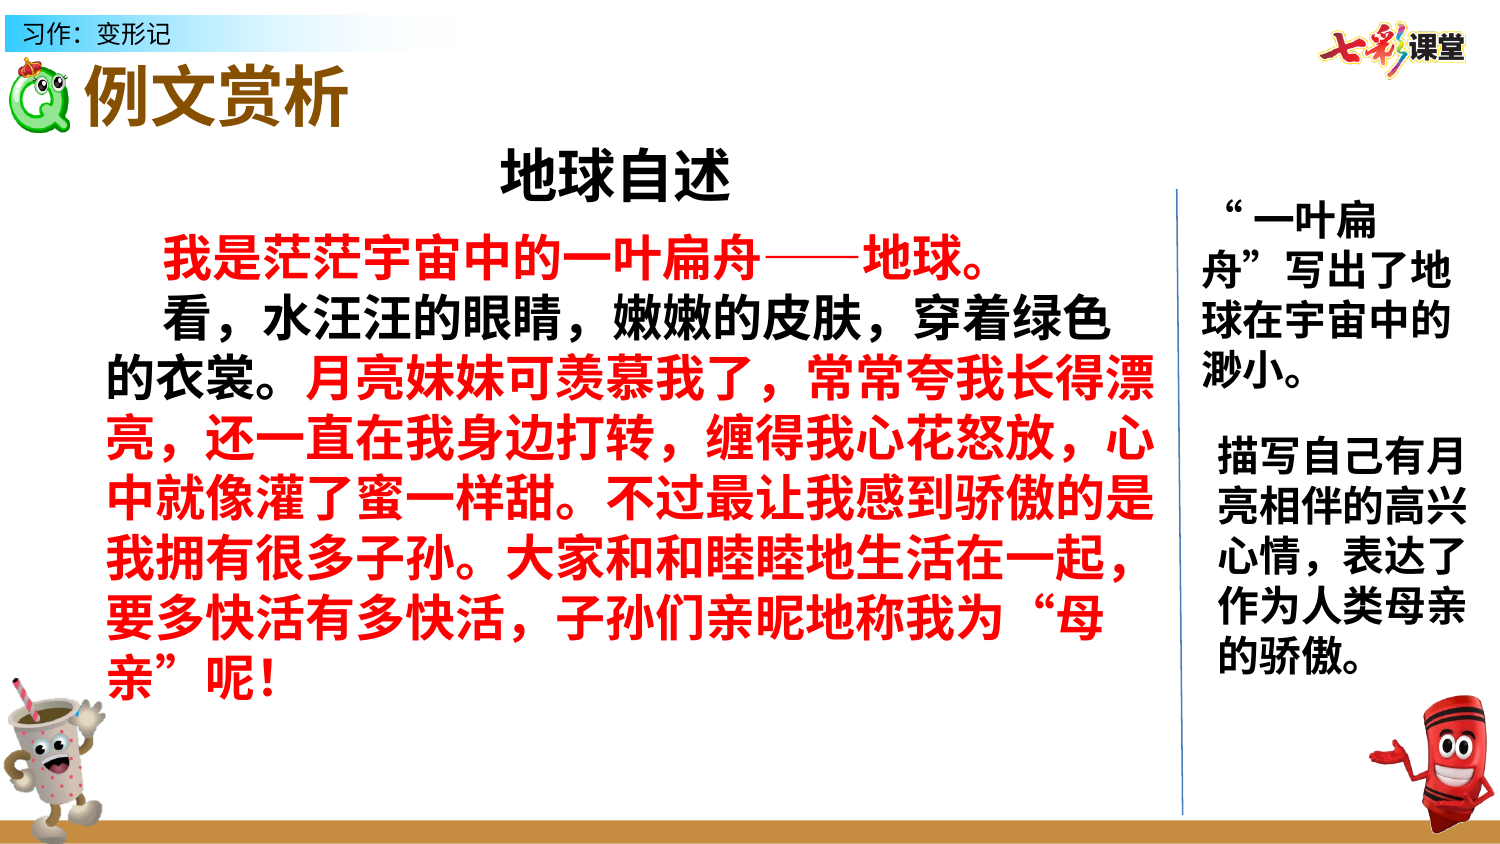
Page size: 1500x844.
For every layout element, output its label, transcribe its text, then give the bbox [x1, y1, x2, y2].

text_box “一叶扁舟”写出了地球在宇宙中的渺小。 [1186, 186, 1469, 402]
text_box 描写自己有月亮相伴的高兴心情，表达了作为人类母亲的骄傲。 [1202, 421, 1485, 687]
picture [1364, 678, 1500, 844]
text_box 地球自述 [487, 133, 744, 215]
picture [0, 678, 143, 844]
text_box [1176, 188, 1183, 816]
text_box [9, 48, 425, 142]
picture [1316, 20, 1468, 80]
text_box 我是茫茫宇宙中的一叶扁舟——地球。 看，水汪汪的眼睛，嫩嫩的皮肤，穿着绿色的衣裳。月亮妹妹可羡慕我了，常常夸我长得漂亮，还一直在我身边打转，缠得我心花怒放，心中就像灌了蜜一样甜。不过最让我感到骄傲的是我拥有很多子孙。大家和和睦睦地生活在一起，要多快活有多快活，子孙们亲昵地称我为“母亲”呢！ [94, 220, 1171, 712]
